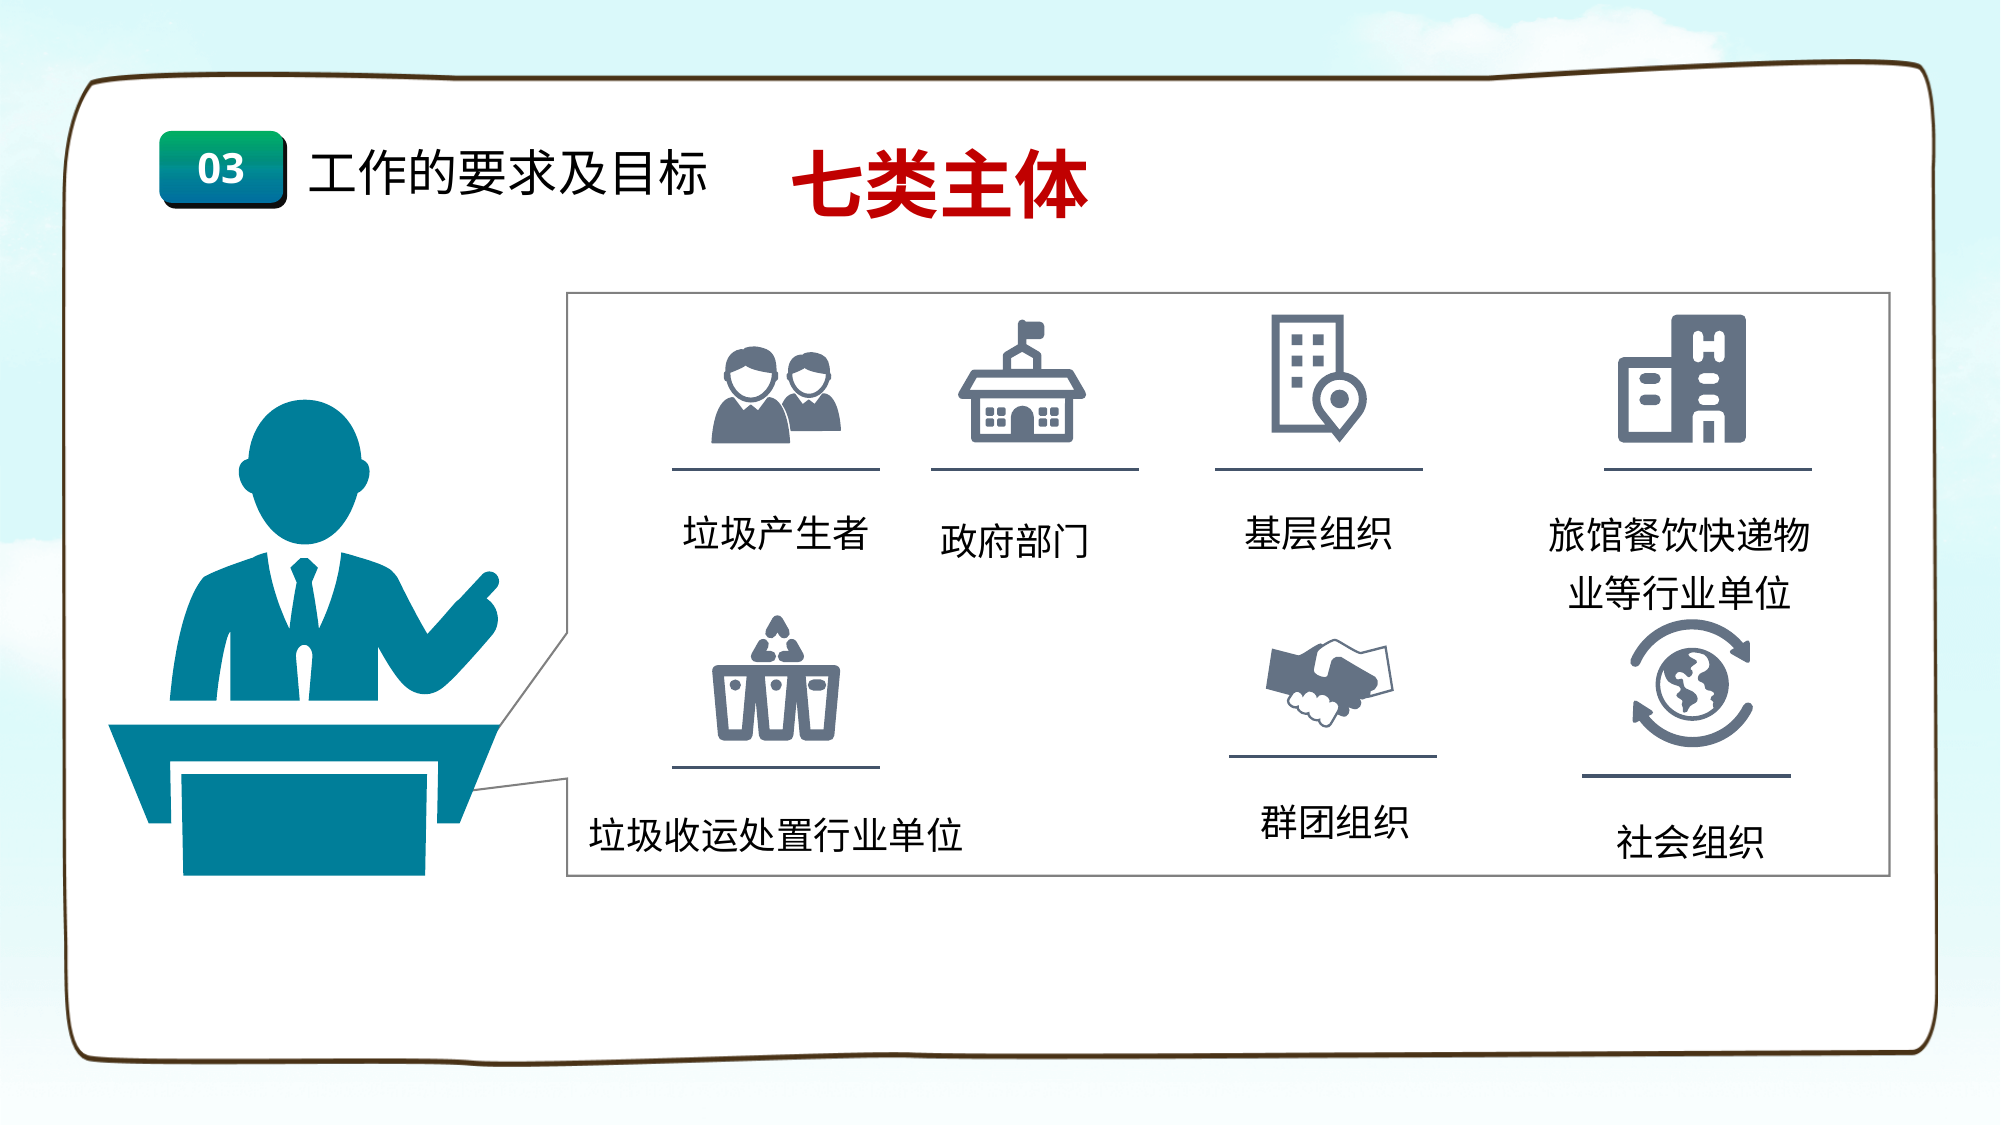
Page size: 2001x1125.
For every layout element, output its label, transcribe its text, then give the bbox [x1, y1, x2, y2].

text_box 七类主体 [774, 129, 1231, 235]
text_box 工作的要求及目标 [293, 133, 723, 209]
text_box [238, 399, 370, 545]
text_box [181, 774, 428, 876]
picture [0, 0, 2001, 1125]
text_box 03 [159, 130, 284, 203]
text_box [473, 291, 1891, 877]
text_box [164, 137, 288, 209]
text_box [108, 724, 501, 824]
text_box [169, 552, 500, 701]
